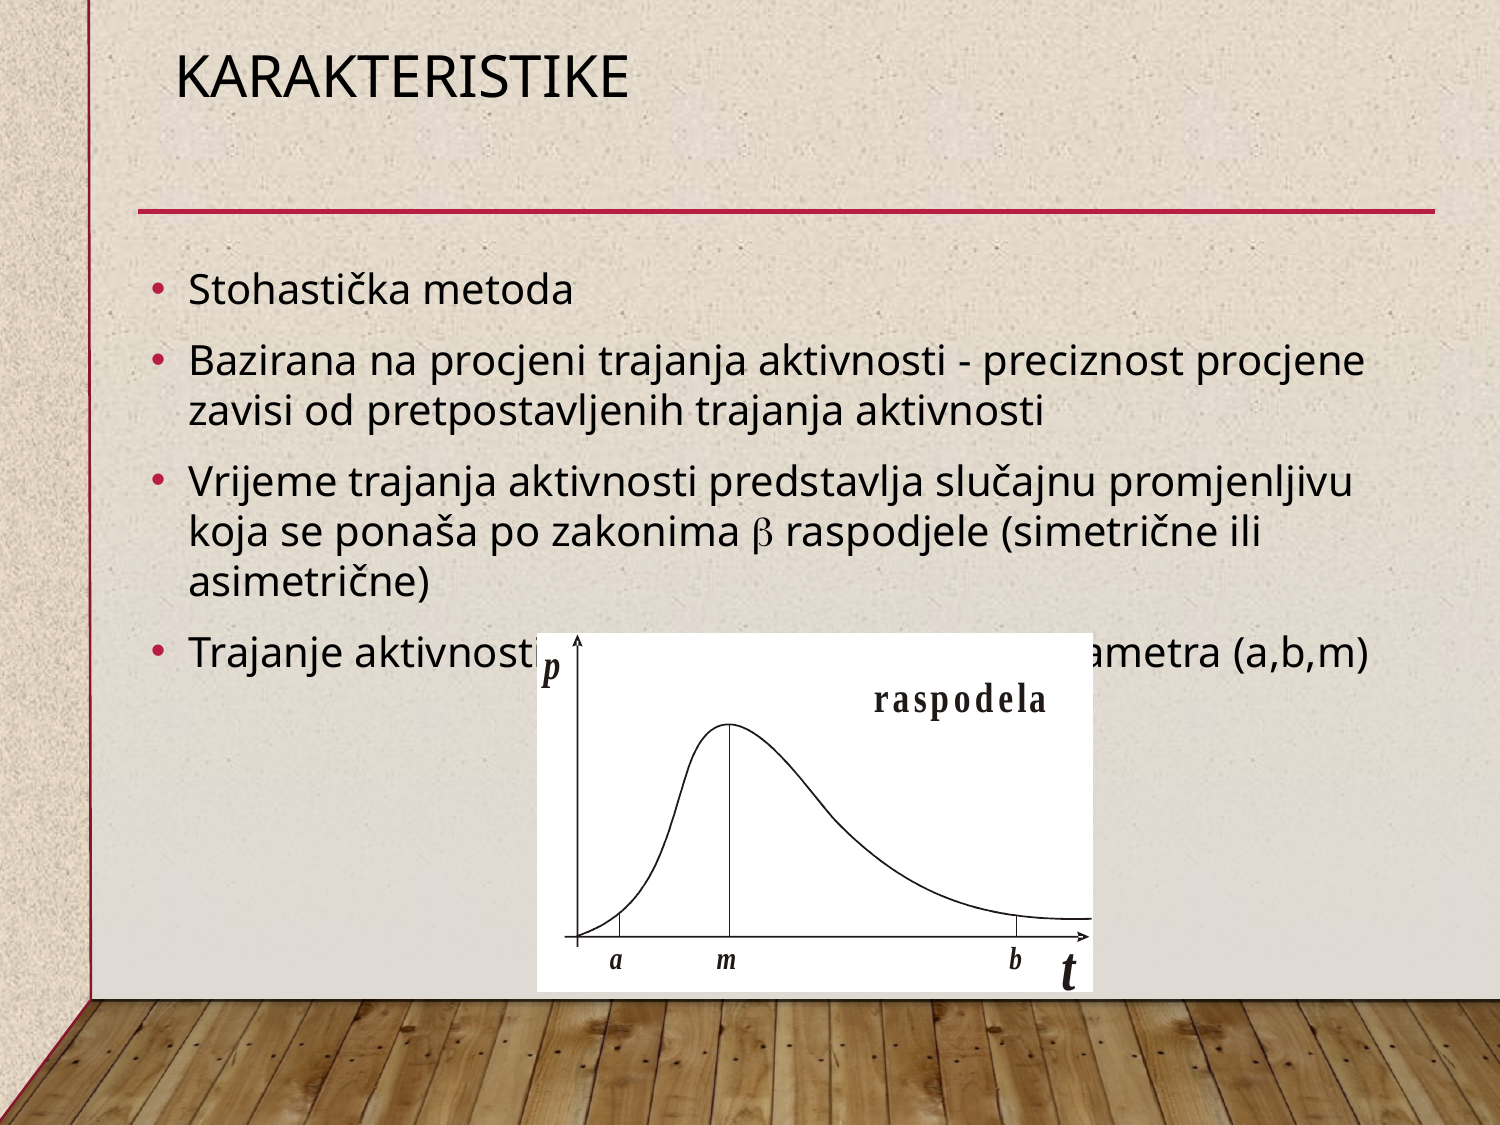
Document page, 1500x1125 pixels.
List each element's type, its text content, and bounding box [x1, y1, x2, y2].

picture [91, 0, 1500, 395]
title KARAKTERISTIKE [159, 32, 1412, 205]
picture [0, 999, 1500, 1125]
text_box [537, 633, 1093, 993]
list Stohastička metoda Bazirana na procjeni trajanja aktivnosti - preciznost procjene zavisi od pretpostavljenih trajanja aktivnosti Vrijeme trajanja aktivnosti predstavlja slučajnu promjenljivu koja se ponaša po zakonima b raspodjele (simetrične ili asimetrične) Trajanje aktivnosti se procjenjuje preko tri parametra (a,b,m) [135, 255, 1436, 976]
